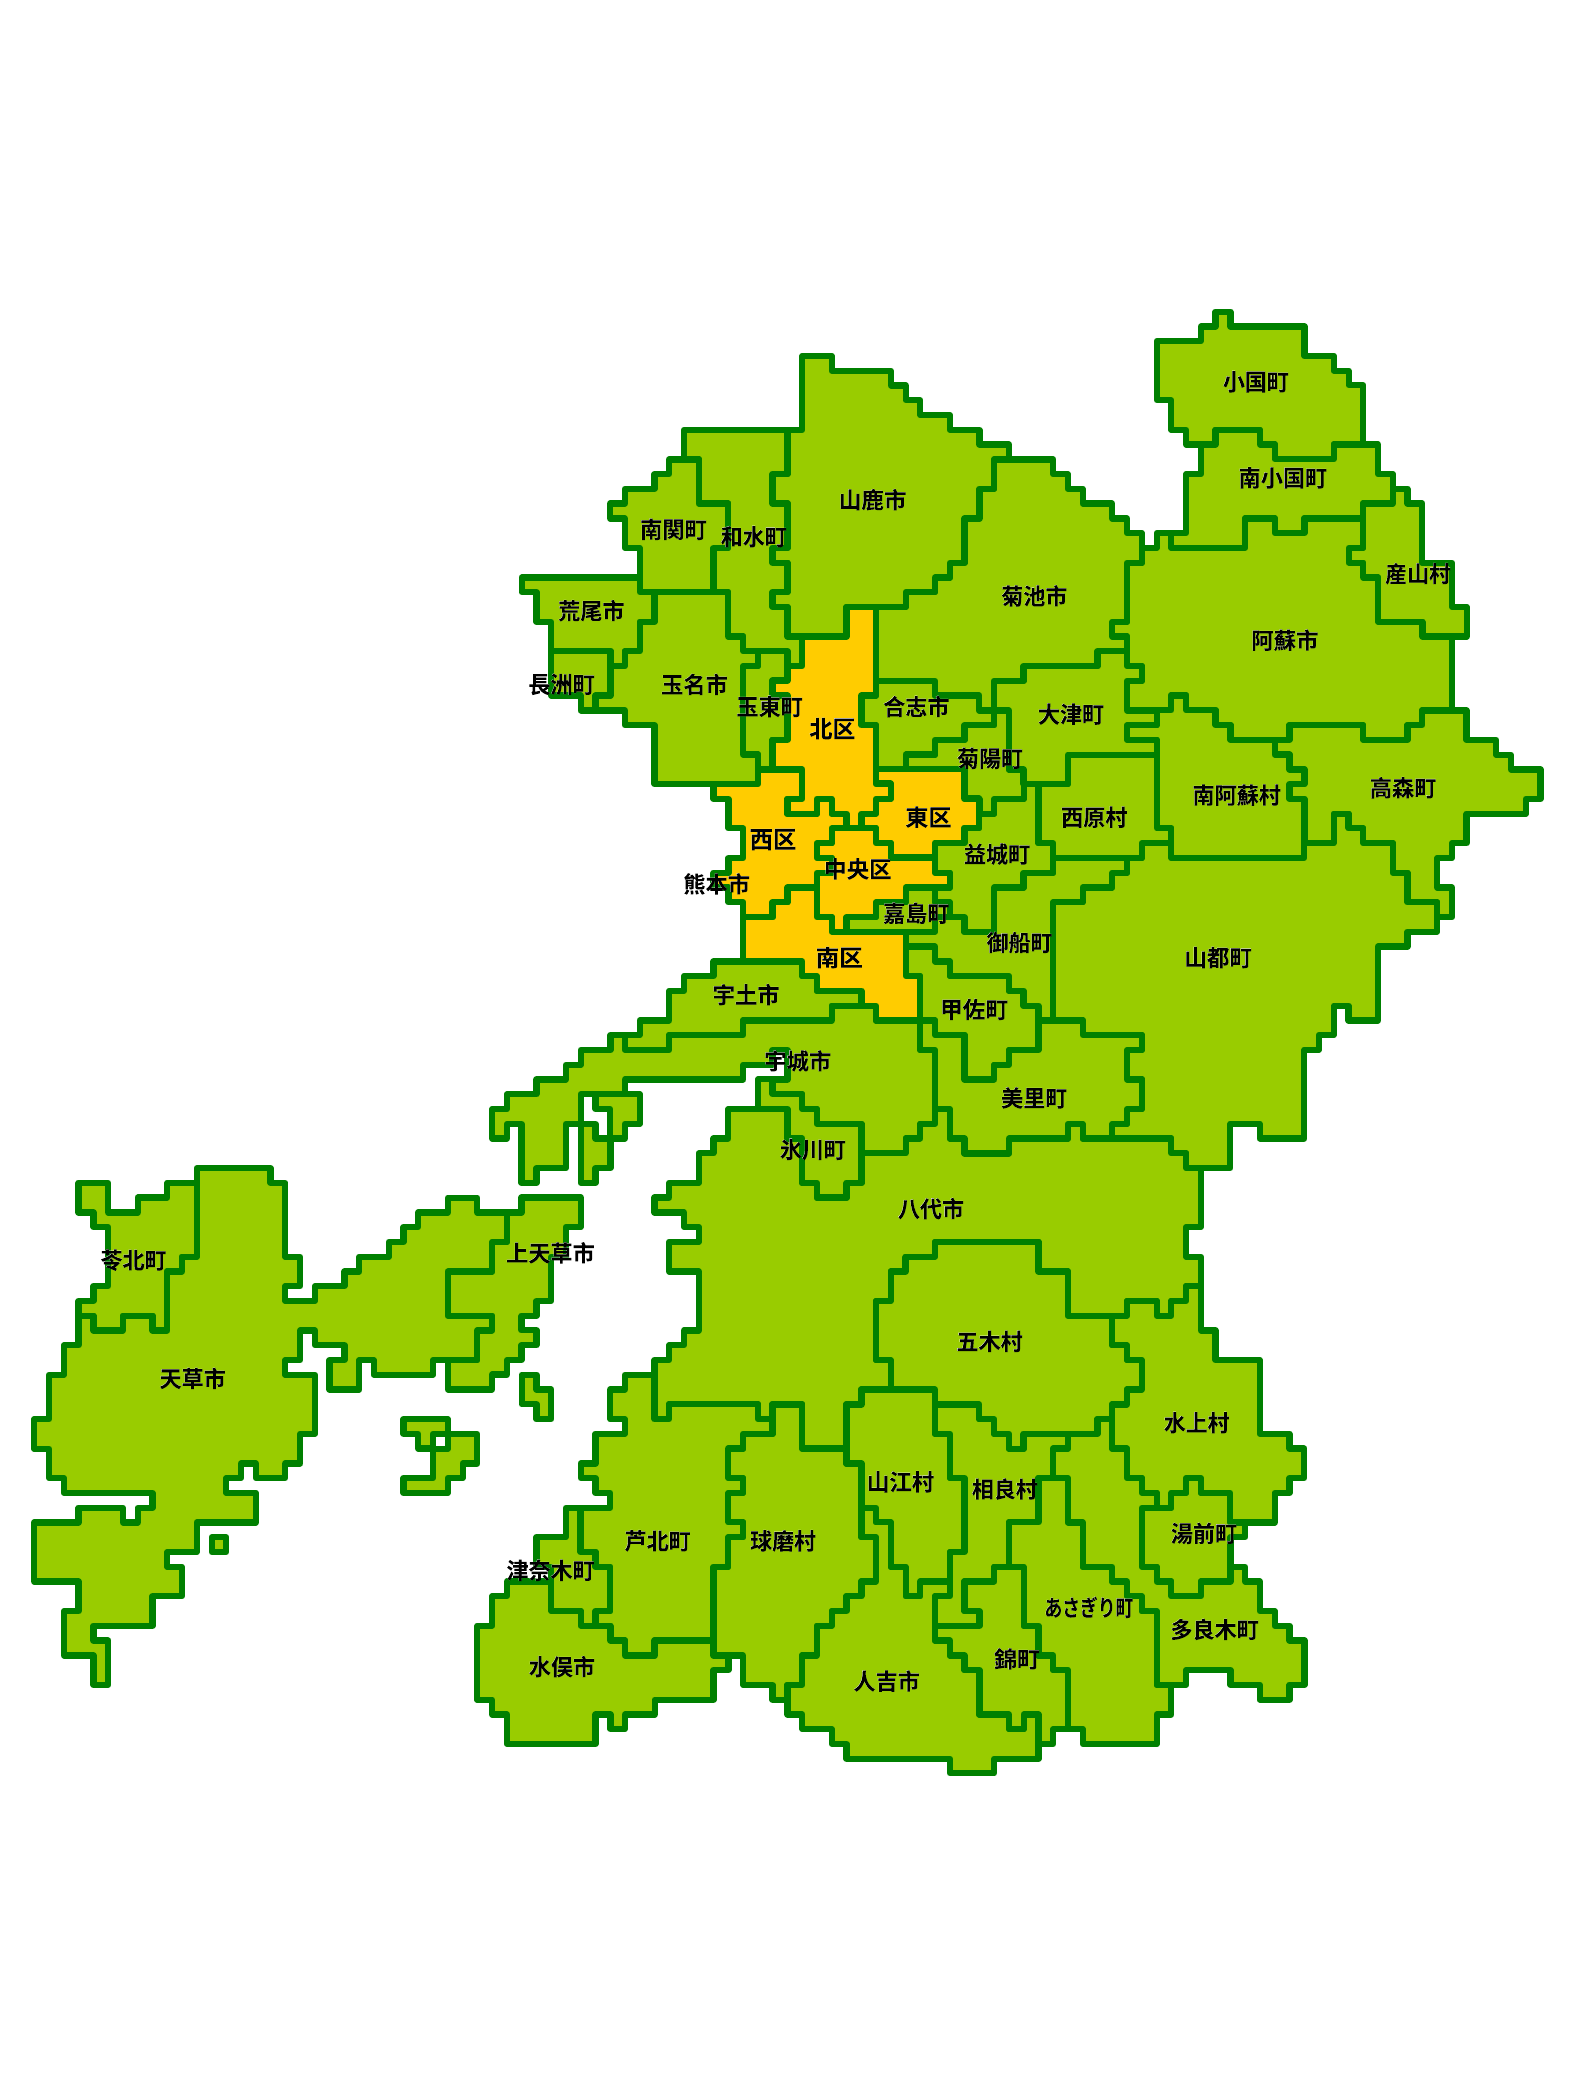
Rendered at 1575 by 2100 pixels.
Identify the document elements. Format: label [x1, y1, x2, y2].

text_box [34, 311, 1541, 1774]
text_box [1222, 370, 1289, 393]
text_box [750, 828, 796, 851]
text_box [1370, 776, 1437, 799]
text_box [736, 695, 803, 718]
text_box [883, 902, 949, 925]
text_box [1385, 562, 1451, 585]
text_box [506, 1241, 595, 1264]
text_box [528, 673, 595, 696]
text_box [720, 525, 787, 548]
text_box [964, 842, 1030, 866]
text_box [506, 1559, 595, 1582]
text_box [1001, 1086, 1067, 1109]
text_box [528, 1655, 595, 1678]
text_box [1038, 702, 1104, 726]
text_box [971, 1477, 1038, 1501]
text_box [956, 747, 1023, 770]
text_box [956, 1330, 1023, 1353]
text_box [1045, 1596, 1134, 1619]
text_box [1163, 1411, 1230, 1434]
text_box [713, 983, 780, 1006]
text_box [661, 673, 728, 696]
text_box [1239, 466, 1327, 489]
text_box [1171, 1522, 1237, 1545]
text_box [1185, 946, 1252, 969]
text_box [853, 1669, 920, 1693]
text_box [840, 488, 906, 511]
text_box [816, 946, 863, 969]
text_box [993, 1647, 1040, 1670]
text_box [942, 998, 1008, 1021]
text_box [883, 695, 949, 718]
text_box [897, 1197, 964, 1220]
text_box [624, 1529, 691, 1552]
text_box [1252, 628, 1318, 652]
text_box [1171, 1618, 1259, 1641]
text_box [868, 1470, 934, 1493]
text_box [750, 1529, 816, 1552]
text_box [683, 872, 750, 895]
text_box [640, 518, 707, 541]
text_box [1193, 783, 1281, 807]
text_box [809, 717, 855, 740]
text_box [558, 599, 624, 622]
text_box [779, 1138, 846, 1161]
text_box [825, 857, 891, 881]
text_box [1061, 805, 1128, 829]
text_box [986, 931, 1052, 954]
text_box [713, 606, 980, 1021]
text_box [159, 1367, 226, 1390]
text_box [1001, 584, 1067, 607]
text_box [765, 1049, 831, 1072]
text_box [905, 805, 951, 829]
text_box [100, 1248, 167, 1272]
